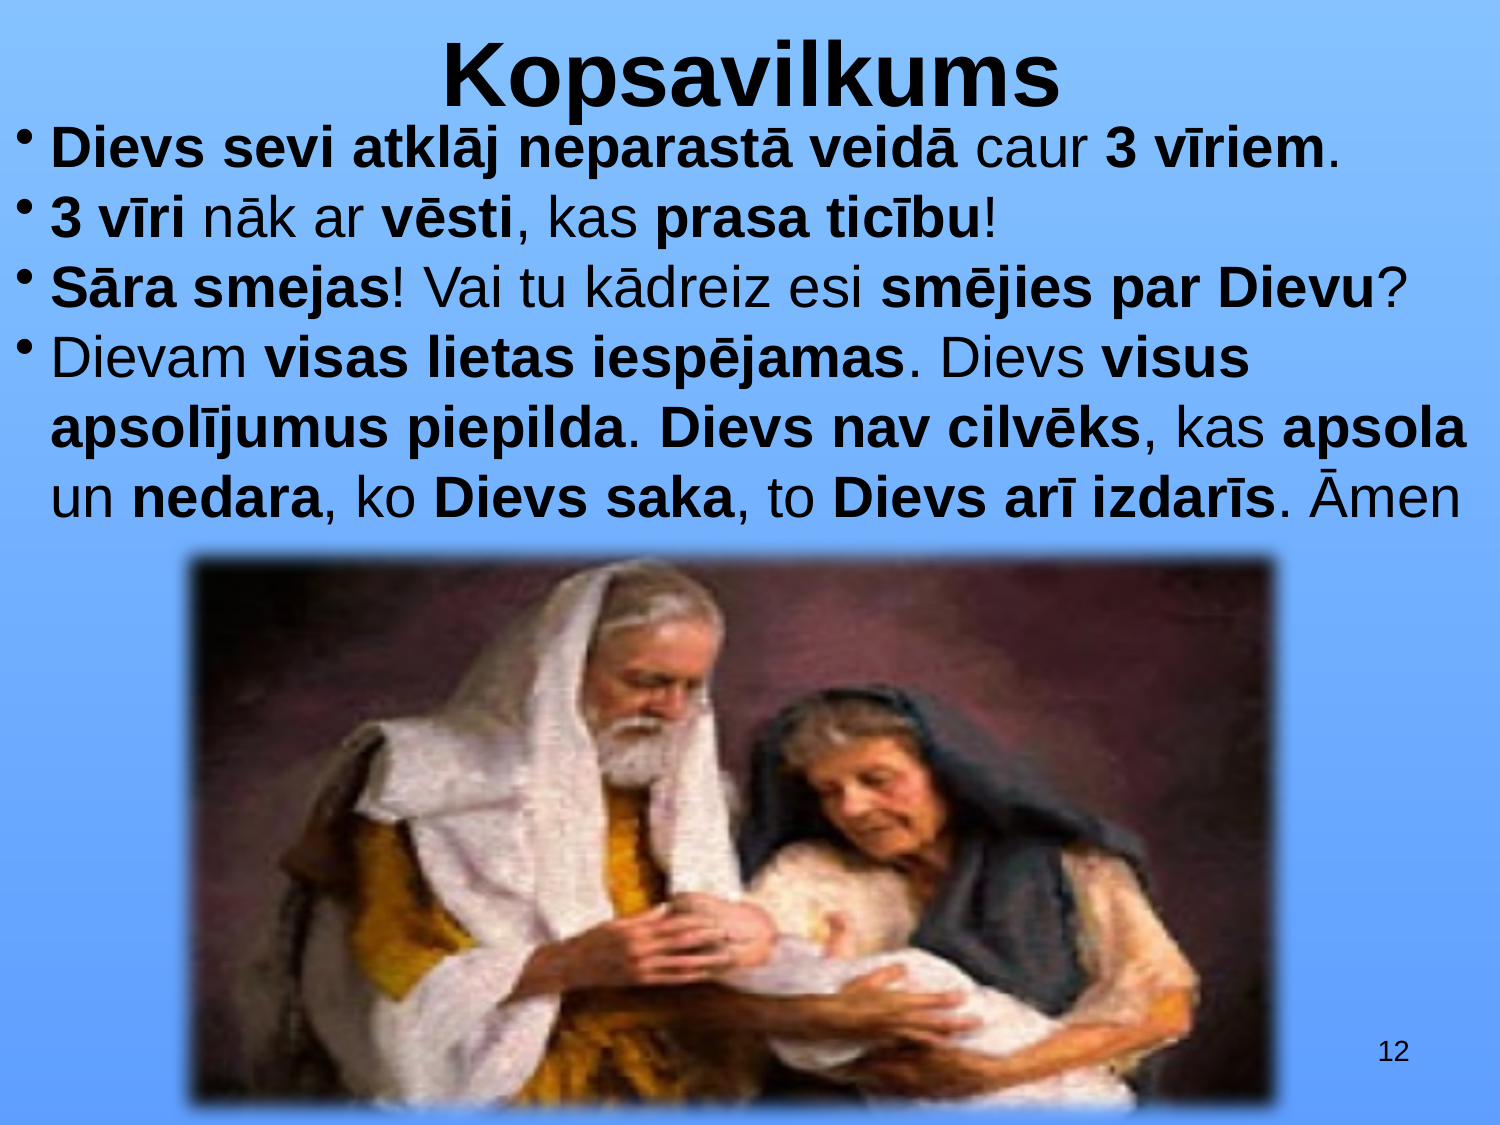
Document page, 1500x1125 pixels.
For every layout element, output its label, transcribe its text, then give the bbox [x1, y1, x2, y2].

slide_number 12 [1299, 1024, 1426, 1103]
picture [170, 538, 1294, 1125]
text_box Dievs sevi atklāj neparastā veidā caur 3 vīriem. 3 vīri nāk ar vēsti, kas prasa ticību! Sāra smejas! Vai tu kādreiz esi smējies par Dievu? Dievam visas lietas iespējamas. Dievs visus apsolījumus piepilda. Dievs nav cilvēks, kas apsola un nedara, ko Dievs saka, to Dievs arī izdarīs. Āmen [0, 101, 1500, 537]
title Kopsavilkums [76, 0, 1428, 101]
